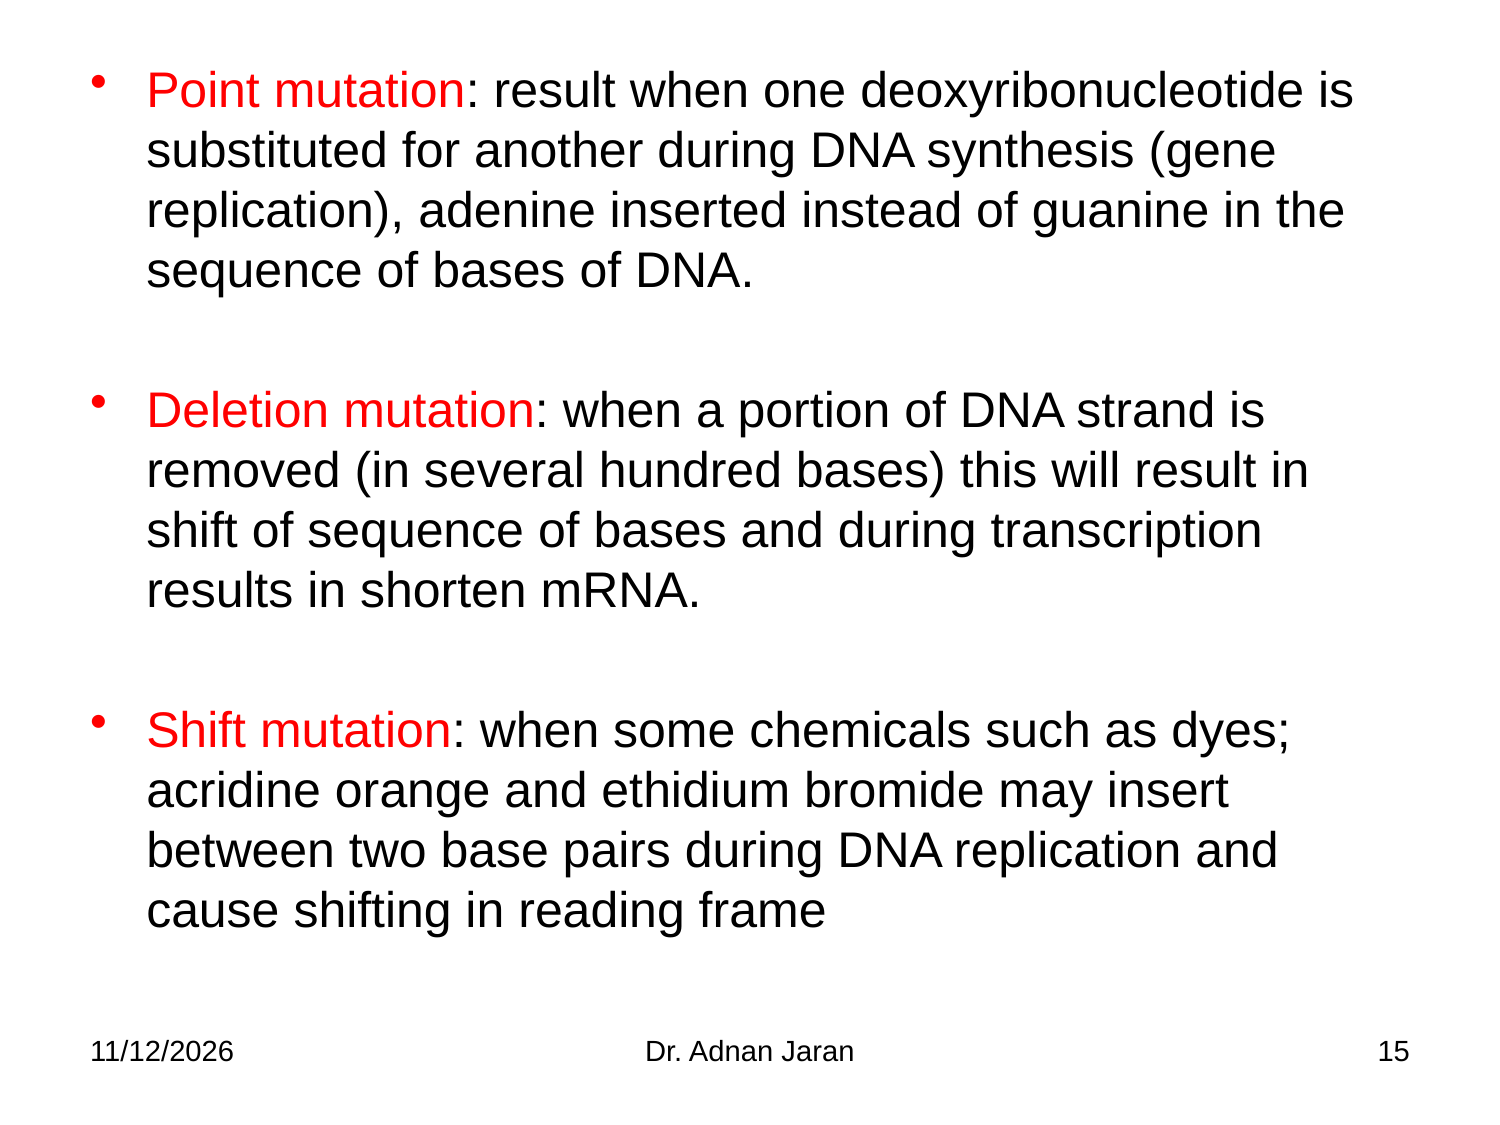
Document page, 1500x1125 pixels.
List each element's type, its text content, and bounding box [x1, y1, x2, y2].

slide_number 15 [1074, 1024, 1426, 1103]
list Point mutation: result when one deoxyribonucleotide is substituted for another during DNA synthesis (gene replication), adenine inserted instead of guanine in the sequence of bases of DNA. Deletion mutation: when a portion of DNA strand is removed (in several hundred bases) this will result in shift of sequence of bases and during transcription results in shorten mRNA. Shift mutation: when some chemicals such as dyes; acridine orange and ethidium bromide may insert between two base pairs during DNA replication and cause shifting in reading frame [74, 49, 1426, 1006]
footer Dr. Adnan Jaran [512, 1024, 988, 1103]
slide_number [74, 1024, 426, 1103]
